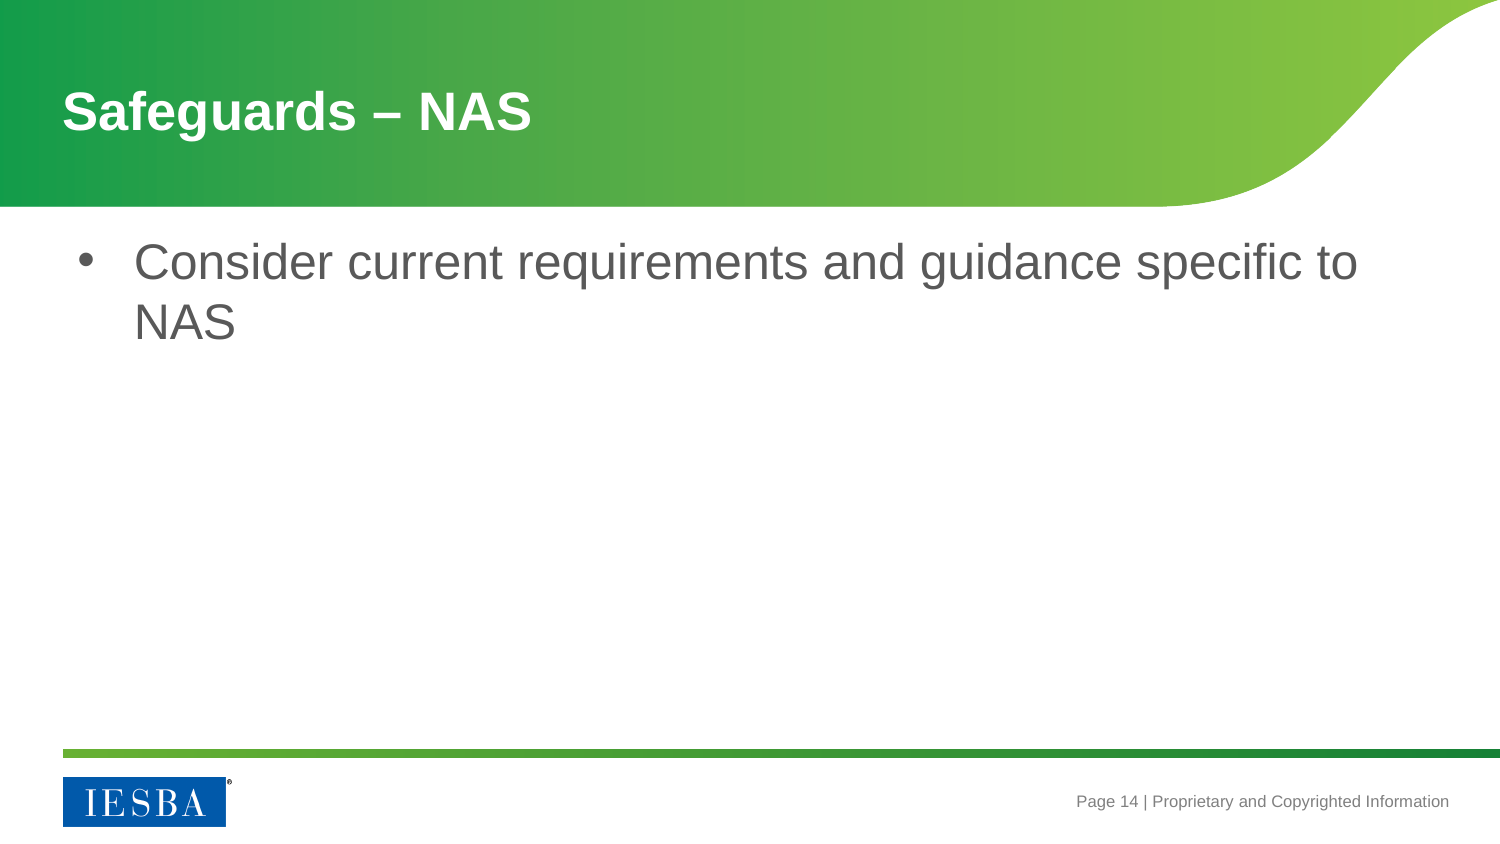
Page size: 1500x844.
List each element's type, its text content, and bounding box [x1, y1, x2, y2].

title Safeguards – NAS [62, 75, 1300, 142]
list Consider current requirements and guidance specific to NAS [62, 221, 1388, 725]
picture [0, 0, 1500, 207]
picture [63, 777, 232, 827]
